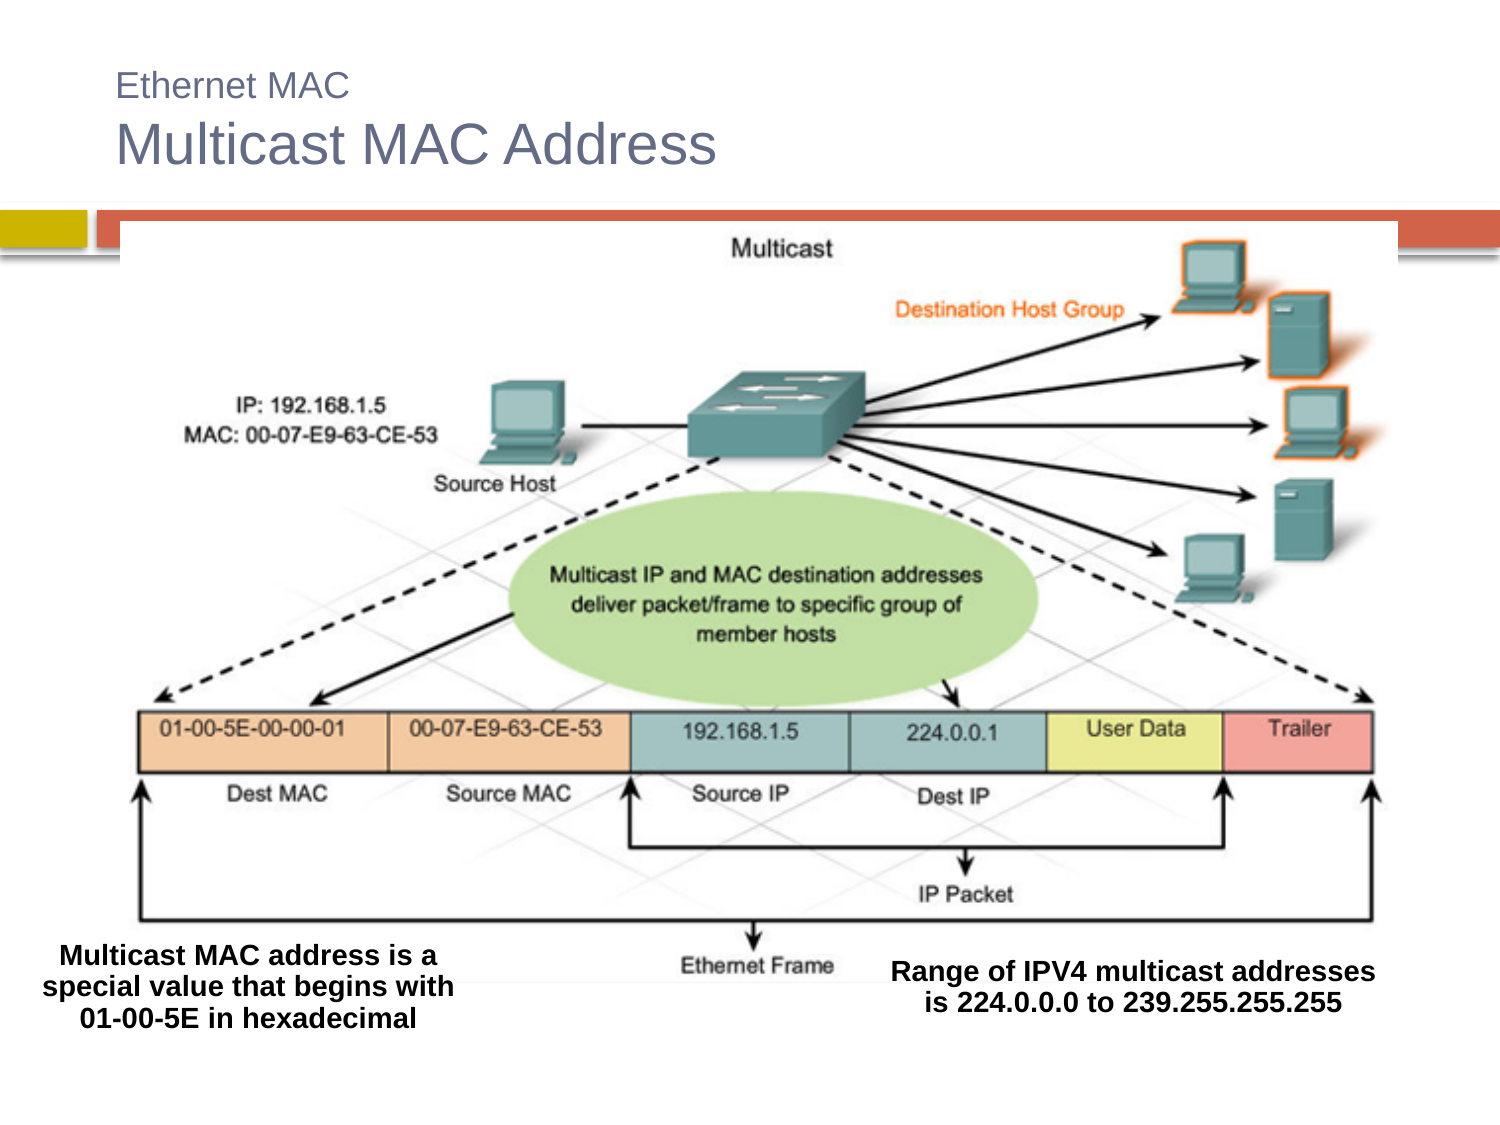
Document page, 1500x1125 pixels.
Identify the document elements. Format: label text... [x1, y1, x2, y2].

text_box Range of IPV4 multicast addresses is 224.0.0.0 to 239.255.255.255 [870, 997, 1398, 1027]
text_box Multicast MAC address is a special value that begins with 01-00-5E in hexadecimal [25, 932, 472, 1042]
picture [120, 220, 1398, 989]
title Ethernet MAC Multicast MAC Address [100, 37, 1438, 200]
